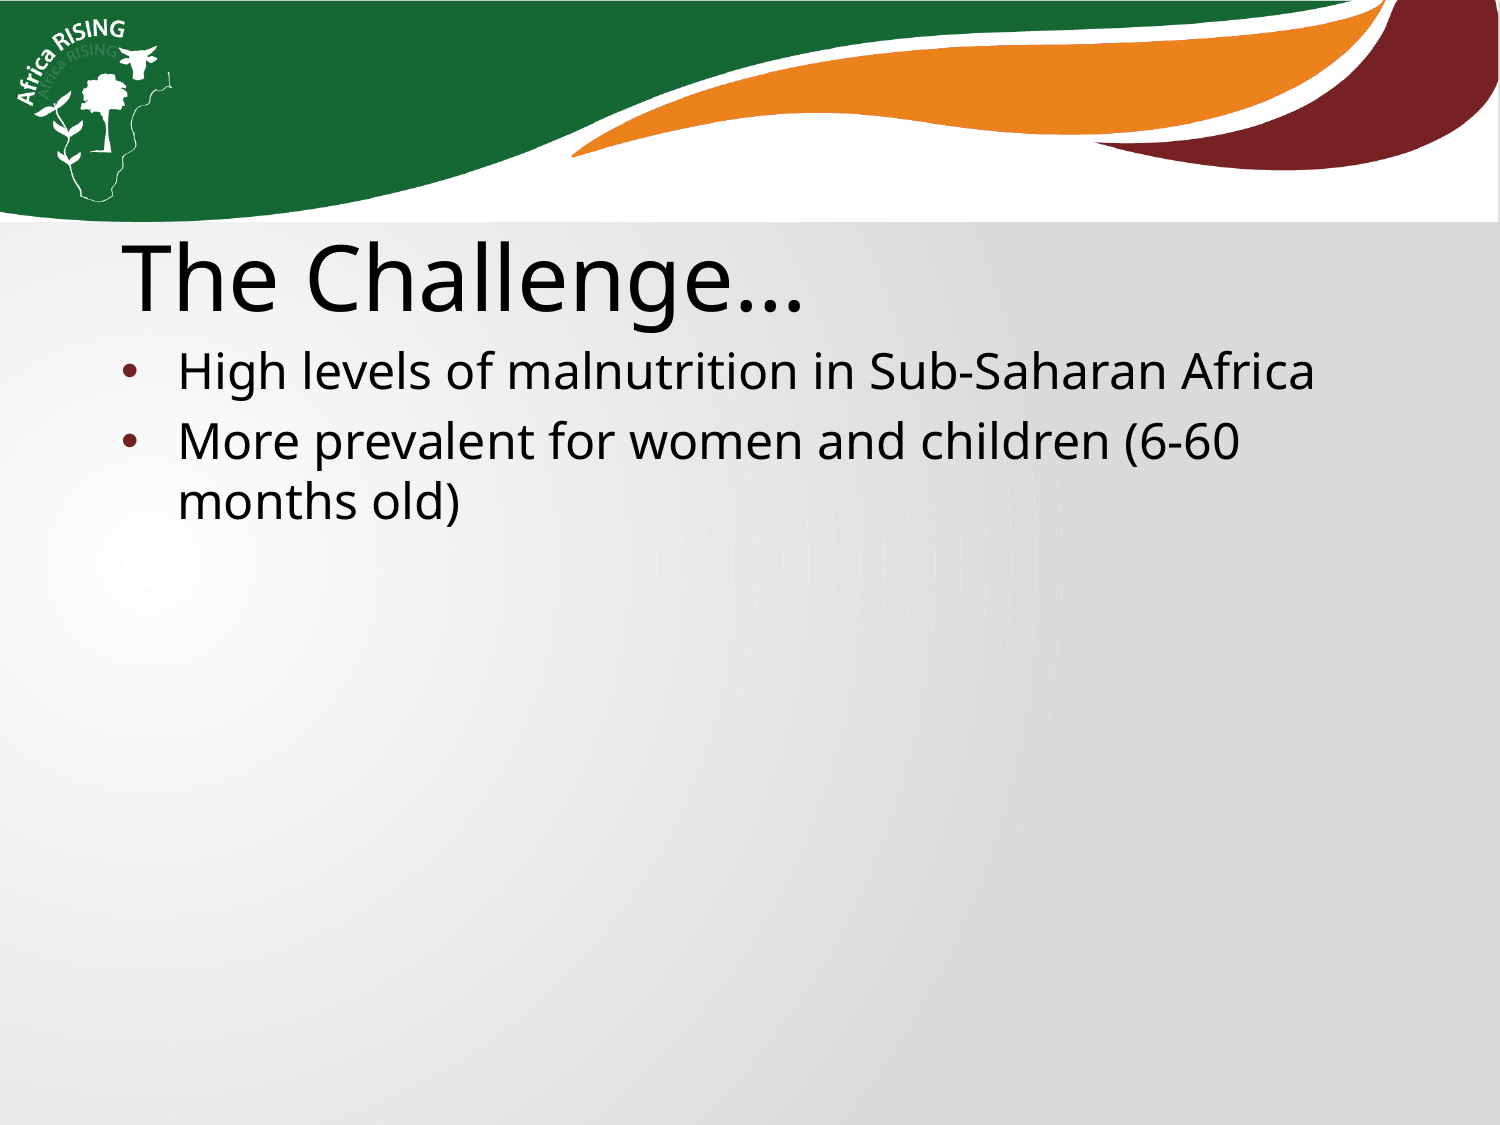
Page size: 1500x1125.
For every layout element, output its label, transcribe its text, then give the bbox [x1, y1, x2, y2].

list The Challenge… High levels of malnutrition in Sub-Saharan Africa More prevalent for women and children (6-60 months old) [87, 212, 1363, 350]
picture [0, 0, 1499, 222]
